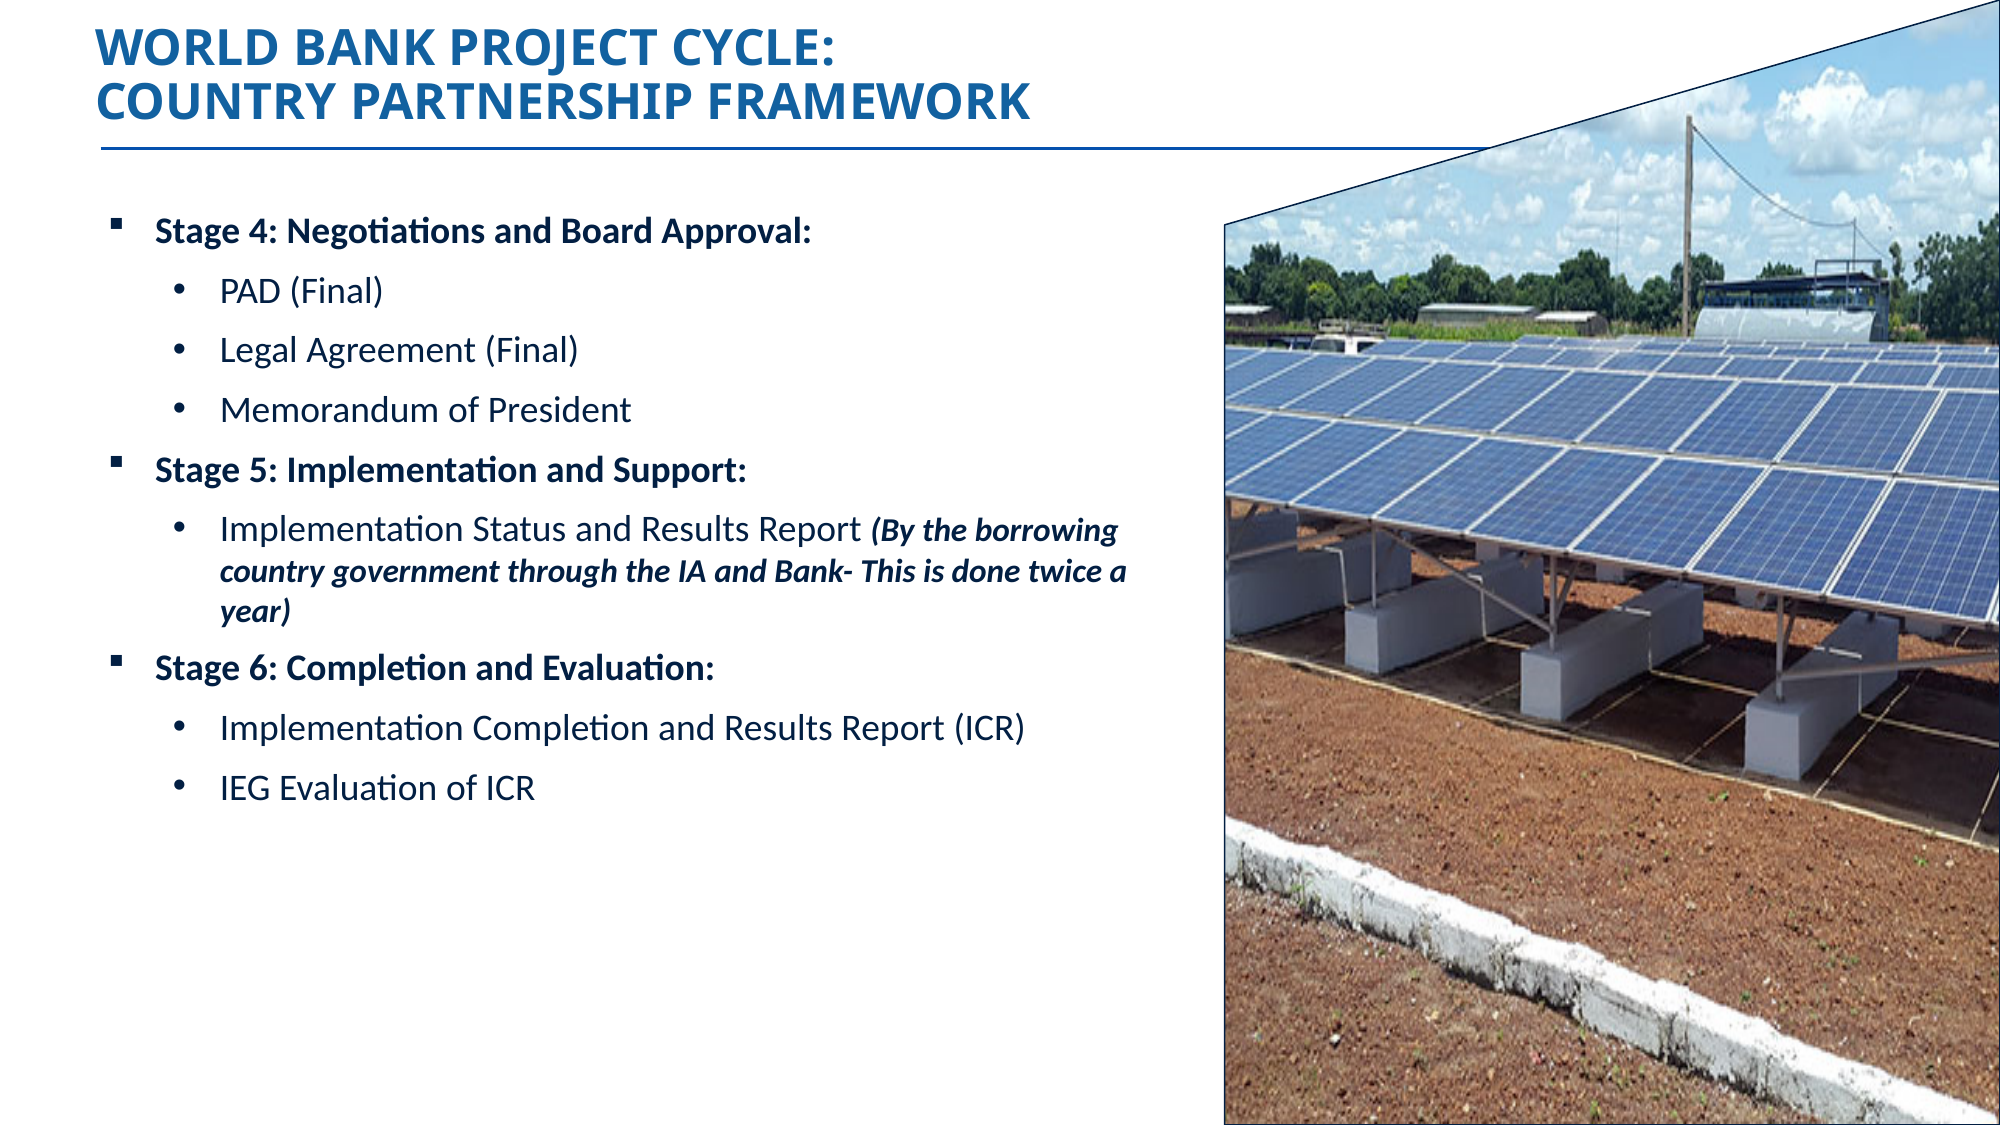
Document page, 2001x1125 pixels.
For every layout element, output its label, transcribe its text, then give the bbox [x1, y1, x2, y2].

picture [1224, 0, 2000, 1125]
text_box Stage 4: Negotiations and Board Approval: PAD (Final) Legal Agreement (Final) Memorandum of President Stage 5: Implementation and Support: Implementation Status and Results Report (By the borrowing country government through the IA and Bank- This is done twice a year) Stage 6: Completion and Evaluation: Implementation Completion and Results Report (ICR) IEG Evaluation of ICR [100, 198, 1210, 815]
text_box WORLD BANK PROJECT CYCLE: COUNTRY PARTNERSHIP FRAMEWORK [80, 0, 1224, 153]
